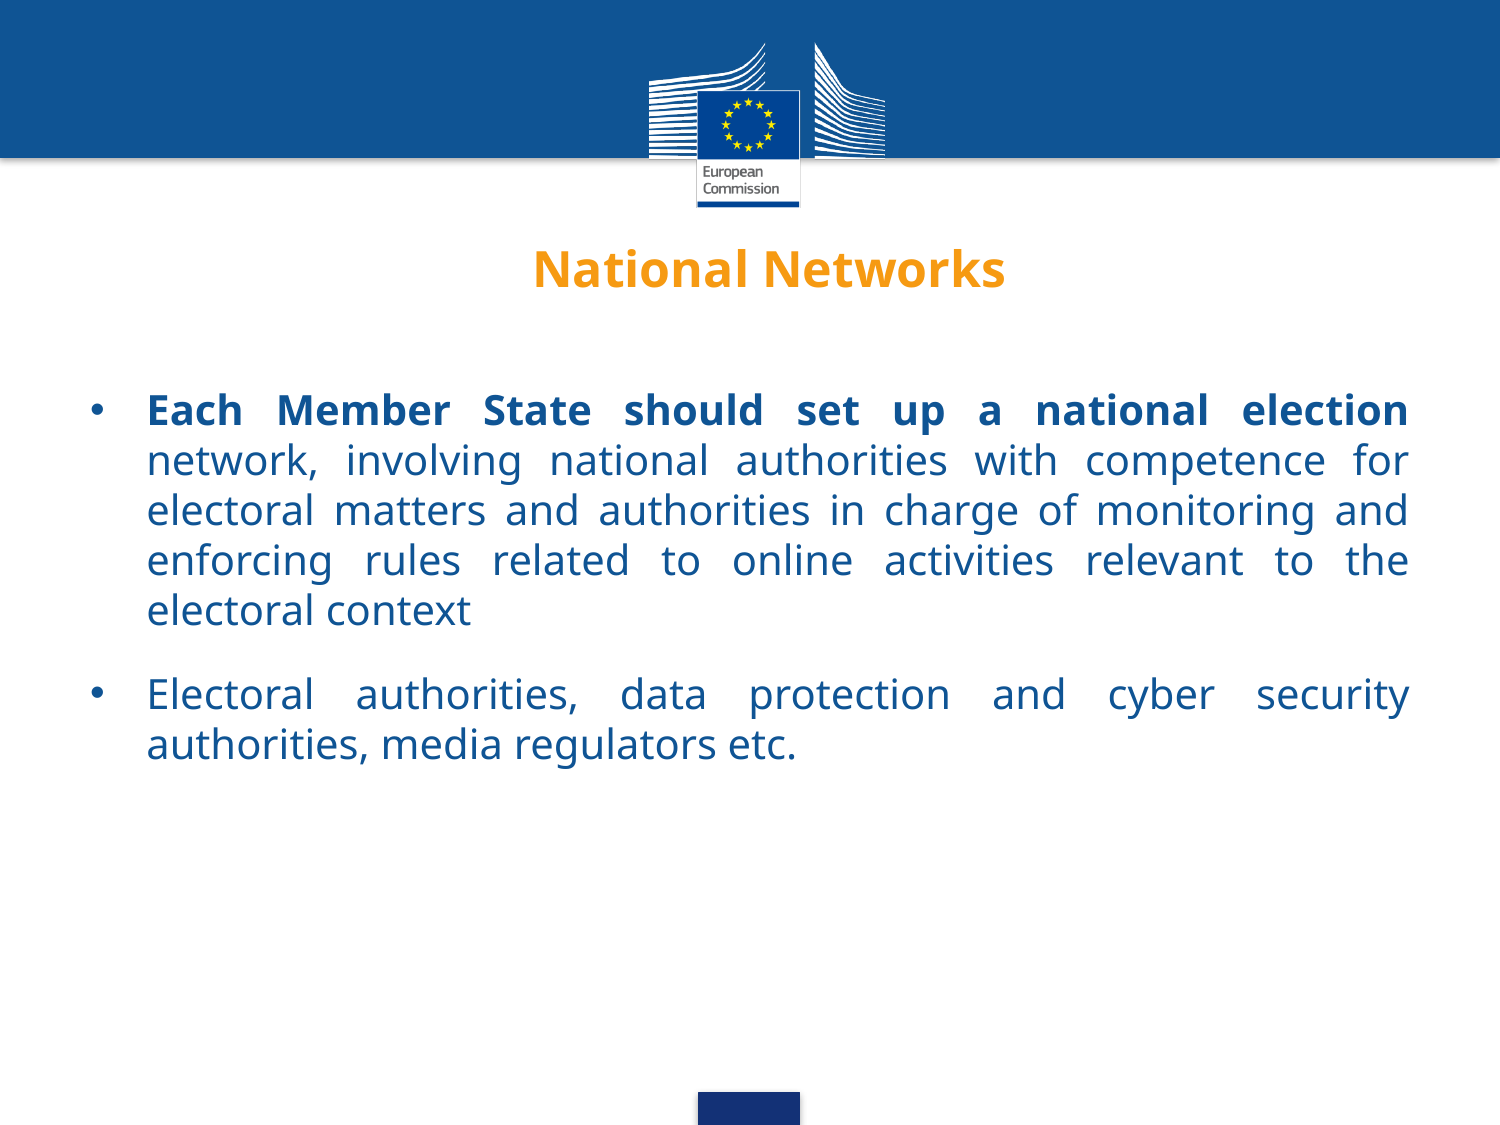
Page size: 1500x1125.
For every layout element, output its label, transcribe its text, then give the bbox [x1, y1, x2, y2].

title National Networks [64, 219, 1415, 315]
picture [649, 42, 885, 208]
list Each Member State should set up a national election network, involving national authorities with competence for electoral matters and authorities in charge of monitoring and enforcing rules related to online activities relevant to the electoral context Electoral authorities, data protection and cyber security authorities, media regulators etc. [75, 231, 1425, 988]
